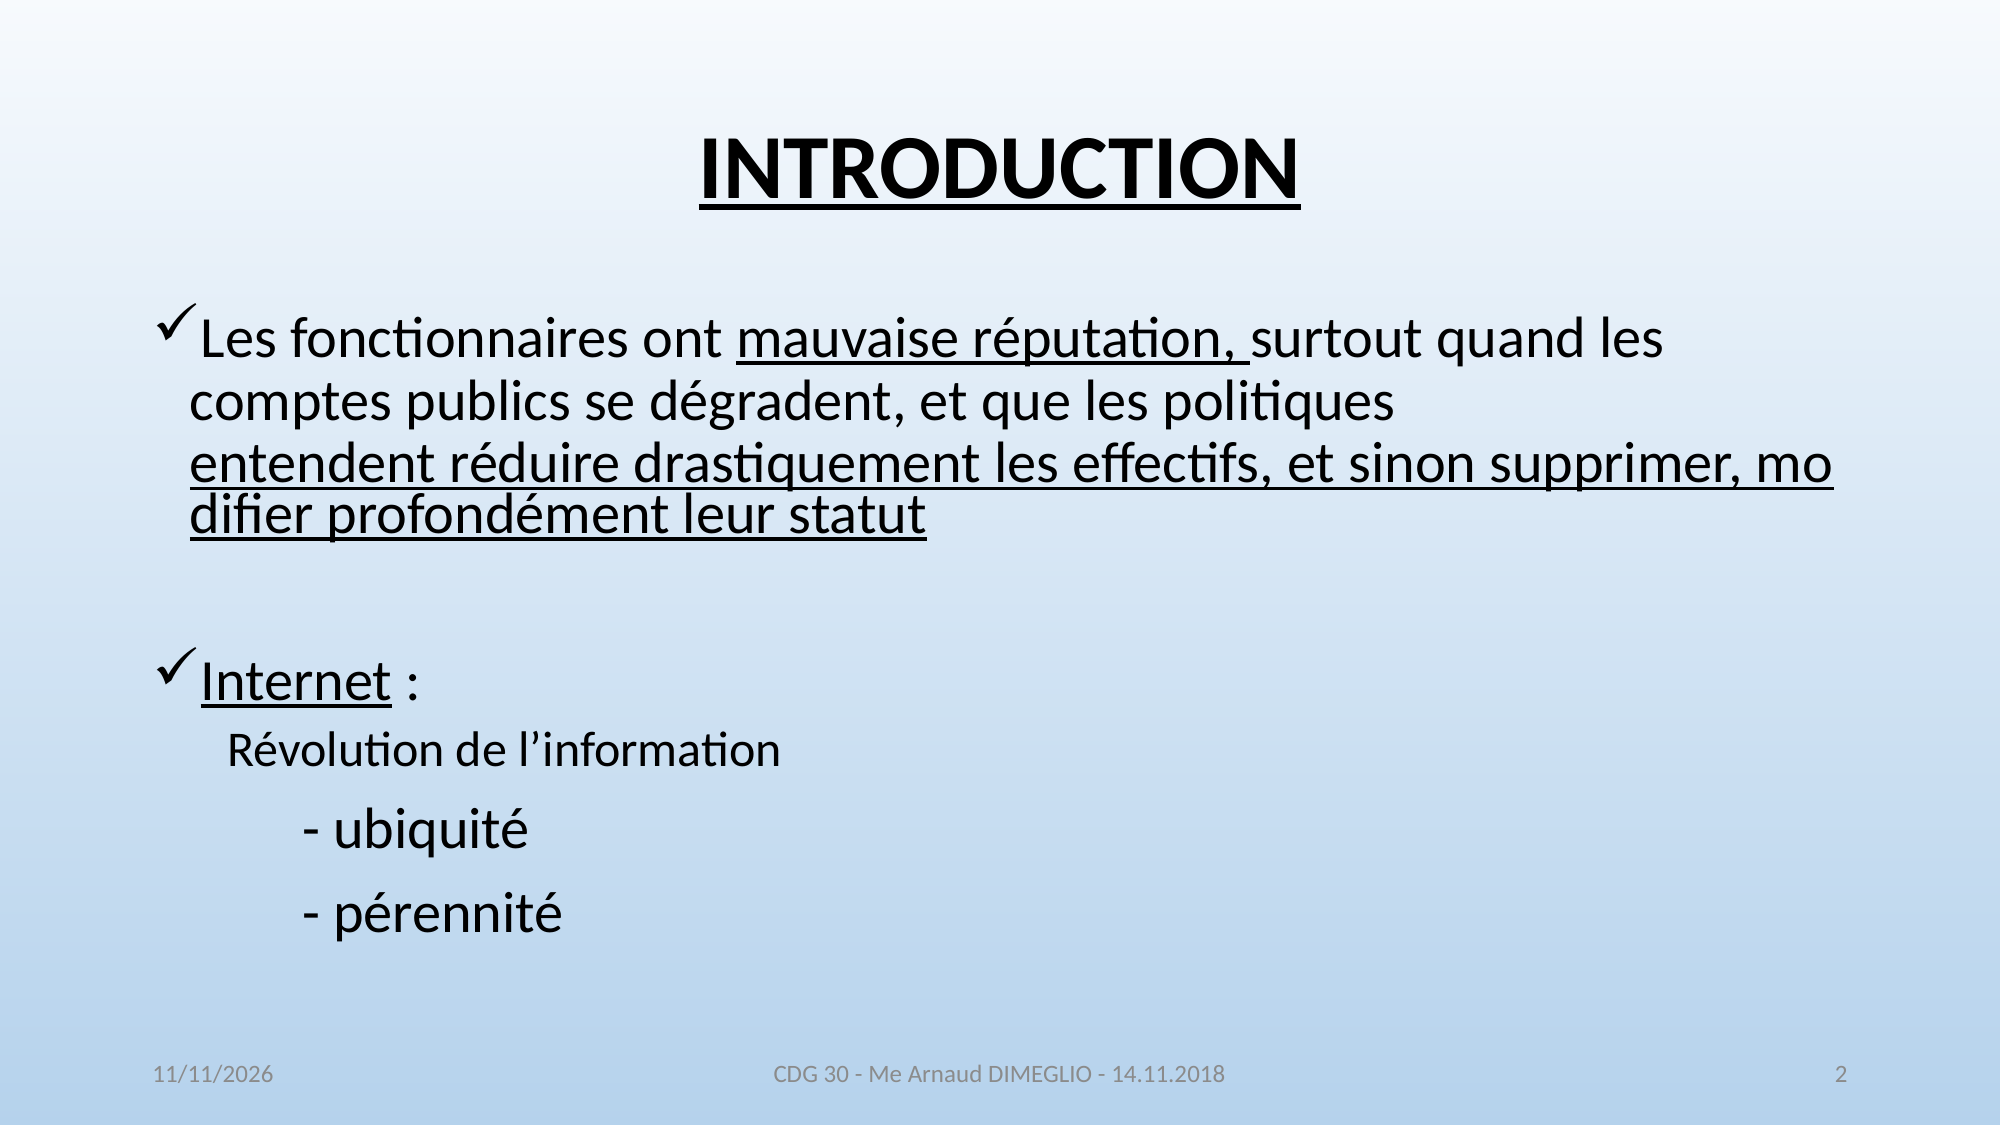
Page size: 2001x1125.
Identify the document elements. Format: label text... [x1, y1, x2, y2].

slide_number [137, 1042, 588, 1103]
list Les fonctionnaires ont mauvaise réputation, surtout quand les comptes publics se dégradent, et que les politiques entendent réduire drastiquement les effectifs, et sinon supprimer, modifier profondément leur statut Internet : Révolution de l’information - ubiquité - pérennité [137, 299, 1863, 1014]
slide_number 2 [1412, 1042, 1863, 1103]
footer CDG 30 - Me Arnaud DIMEGLIO - 14.11.2018 [662, 1042, 1338, 1103]
title INTRODUCTION [137, 59, 1863, 278]
